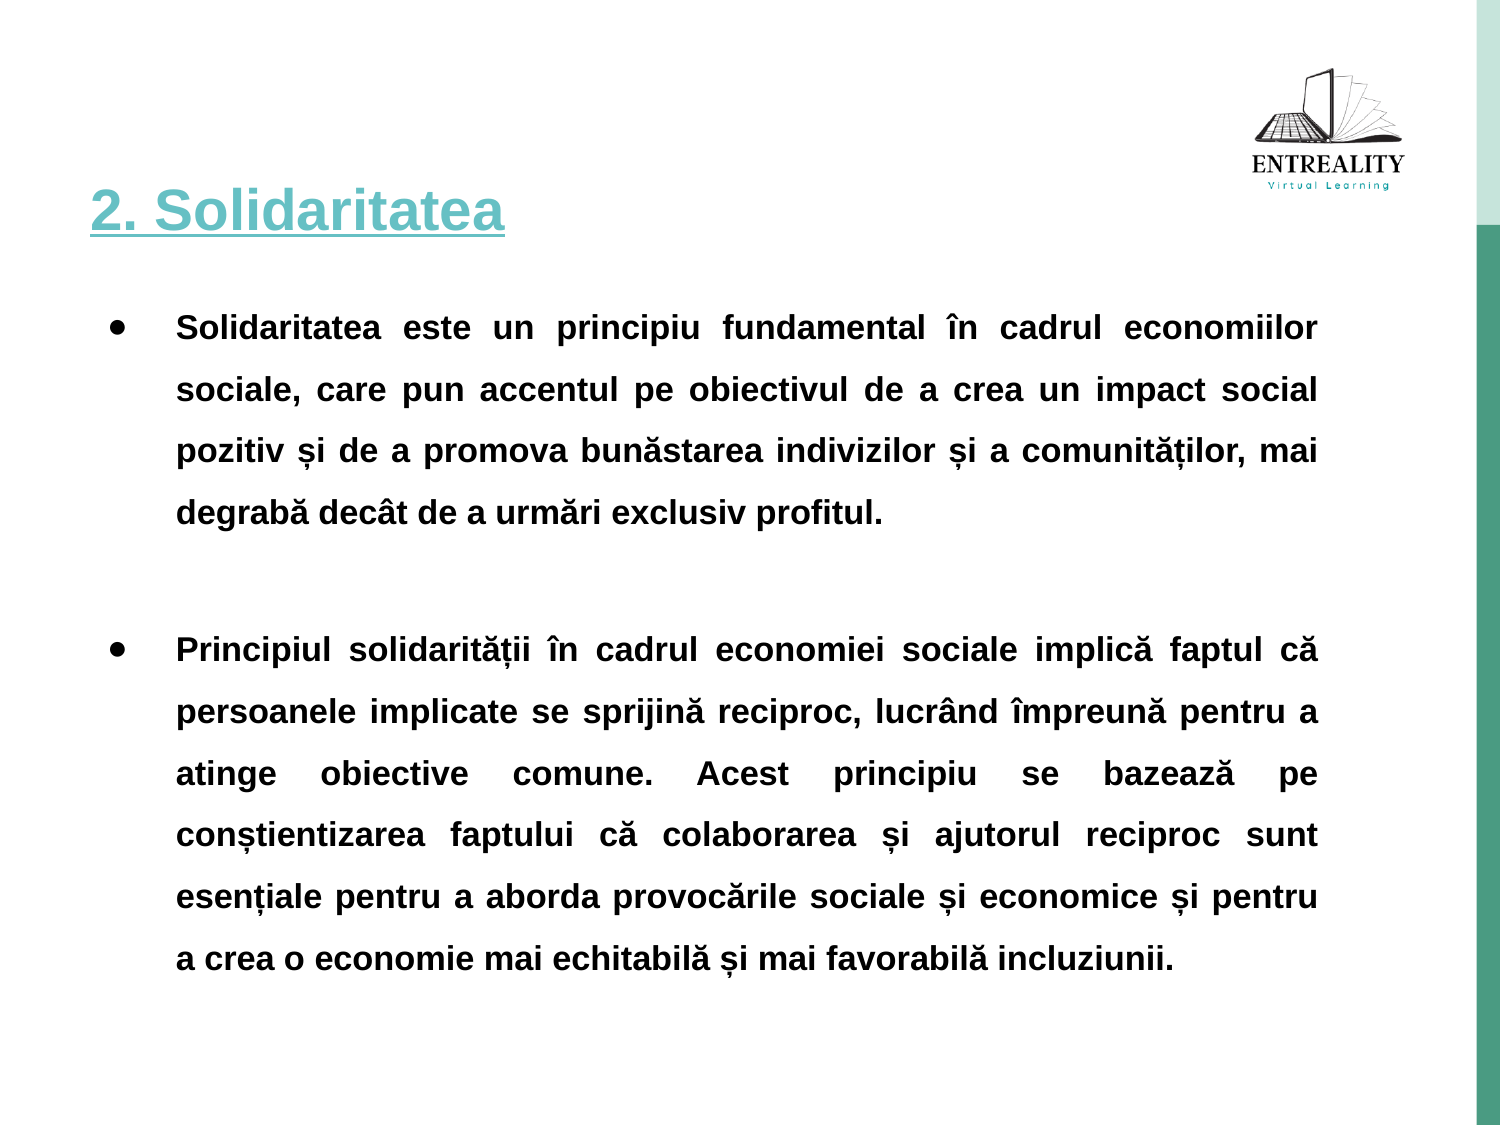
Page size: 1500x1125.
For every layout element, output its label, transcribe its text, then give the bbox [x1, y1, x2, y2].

list Solidaritatea este un principiu fundamental în cadrul economiilor sociale, care pun accentul pe obiectivul de a crea un impact social pozitiv și de a promova bunăstarea indivizilor și a comunităților, mai degrabă decât de a urmări exclusiv profitul. Principiul solidarității în cadrul economiei sociale implică faptul că persoanele implicate se sprijină reciproc, lucrând împreună pentru a atinge obiective comune. Acest principiu se bazează pe conștientizarea faptului că colaborarea și ajutorul reciproc sunt esențiale pentru a aborda provocările sociale și economice și pentru a crea o economie mai echitabilă și mai favorabilă incluziunii. [84, 276, 1334, 995]
title 2. Solidaritatea [75, 25, 1025, 250]
picture [1198, 0, 1458, 259]
